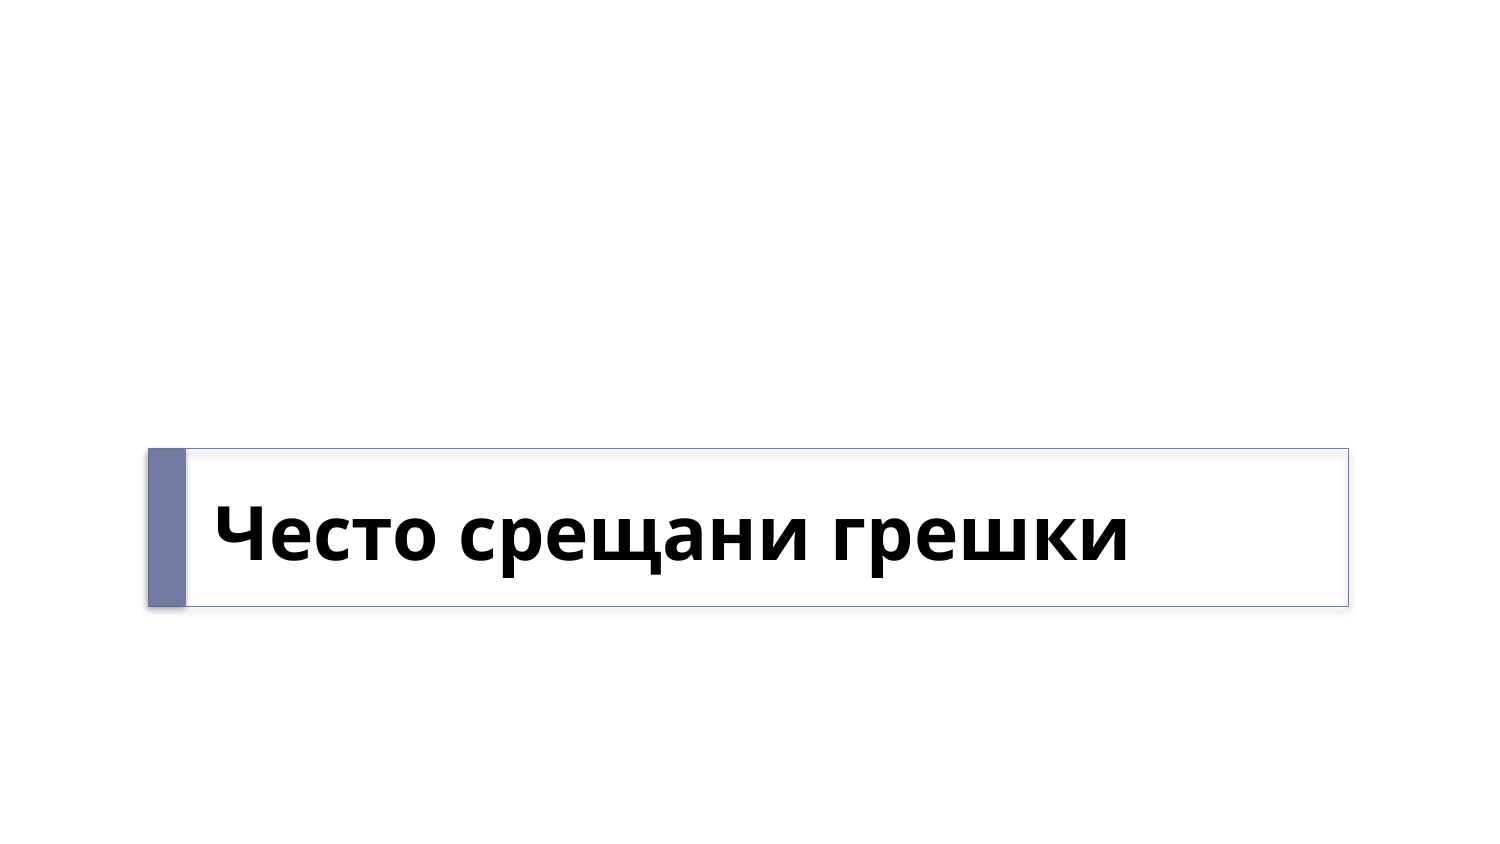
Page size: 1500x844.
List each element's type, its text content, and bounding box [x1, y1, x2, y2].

title Често срещани грешки [200, 478, 1325, 600]
